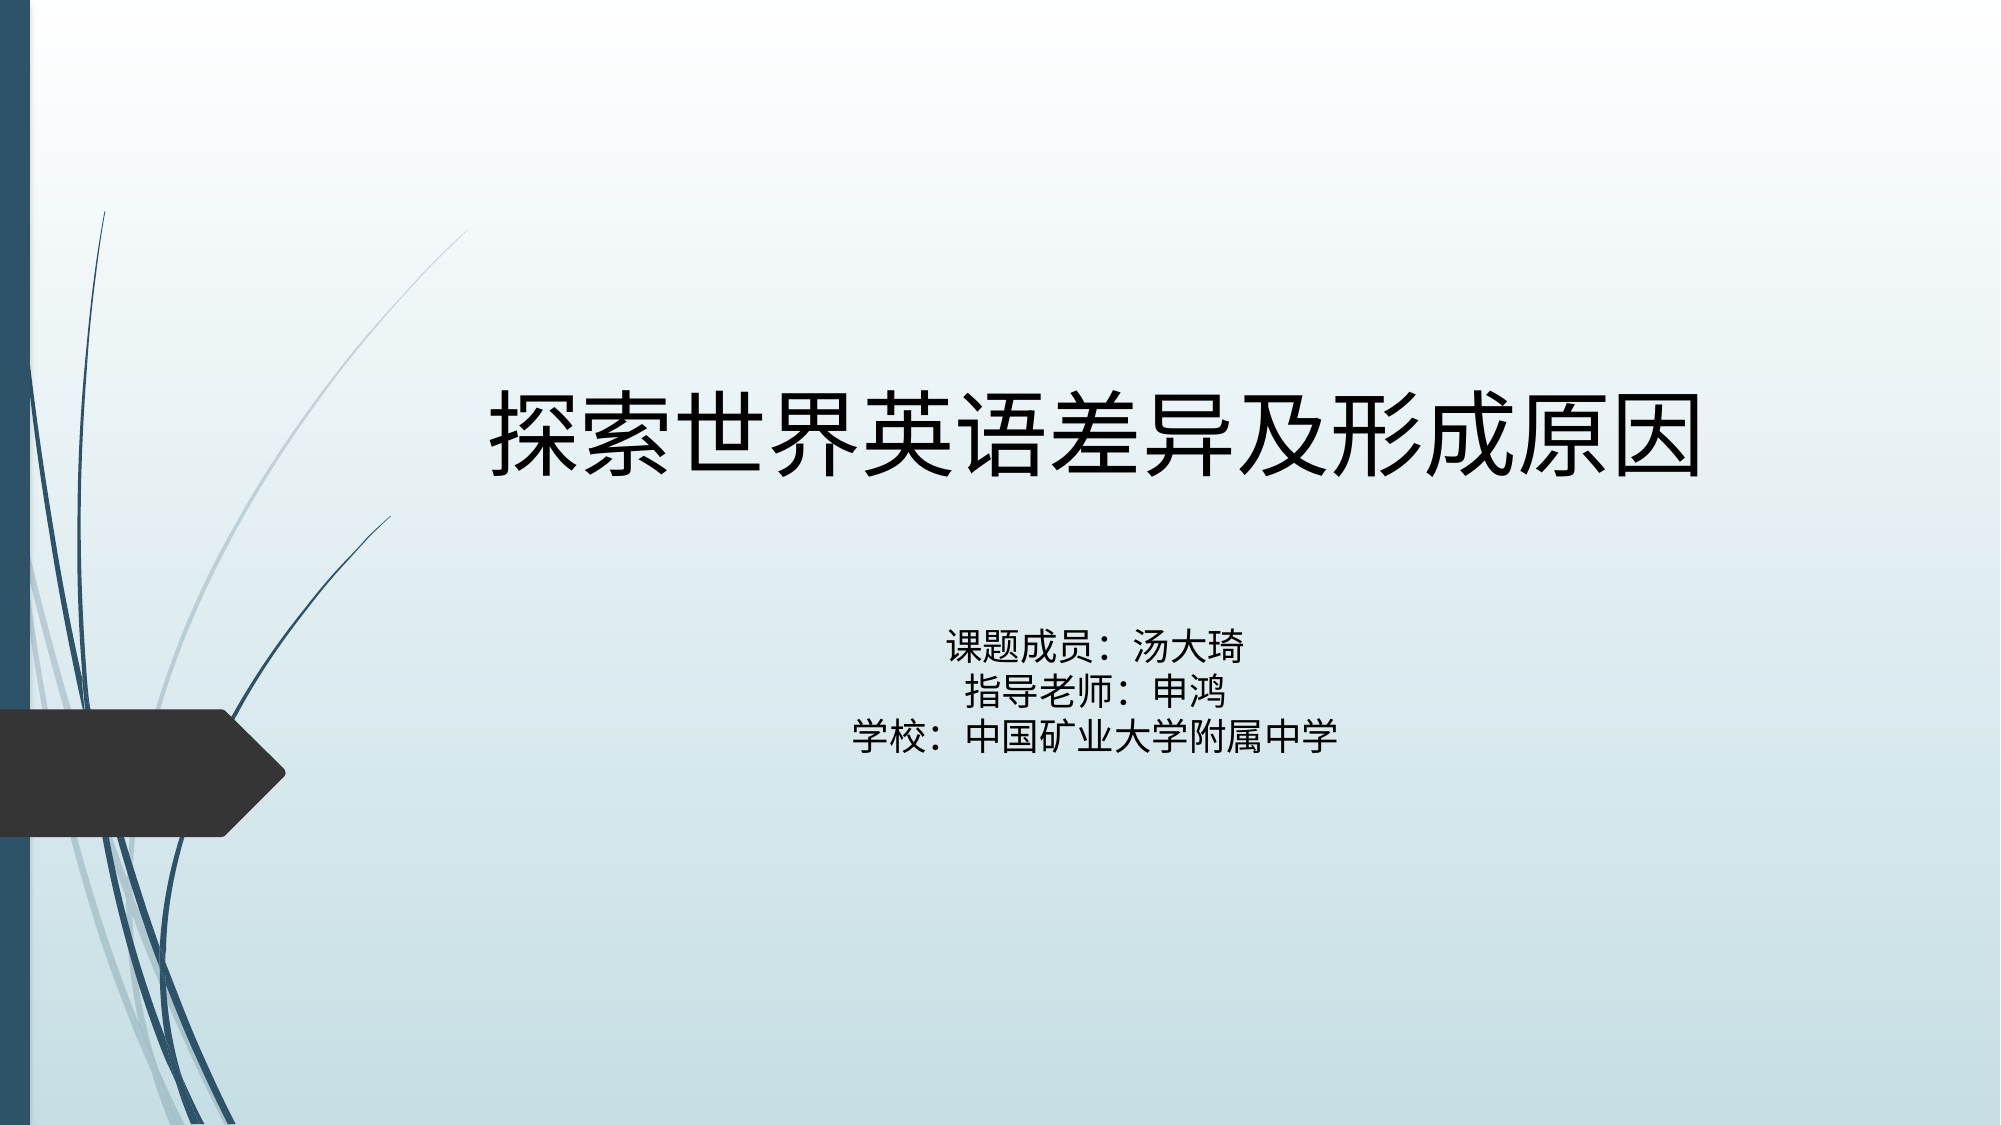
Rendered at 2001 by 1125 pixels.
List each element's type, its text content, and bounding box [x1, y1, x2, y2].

text_box 探索世界英语差异及形成原因 课题成员：汤大琦 指导老师：申鸿 学校：中国矿业大学附属中学 [471, 368, 1720, 879]
